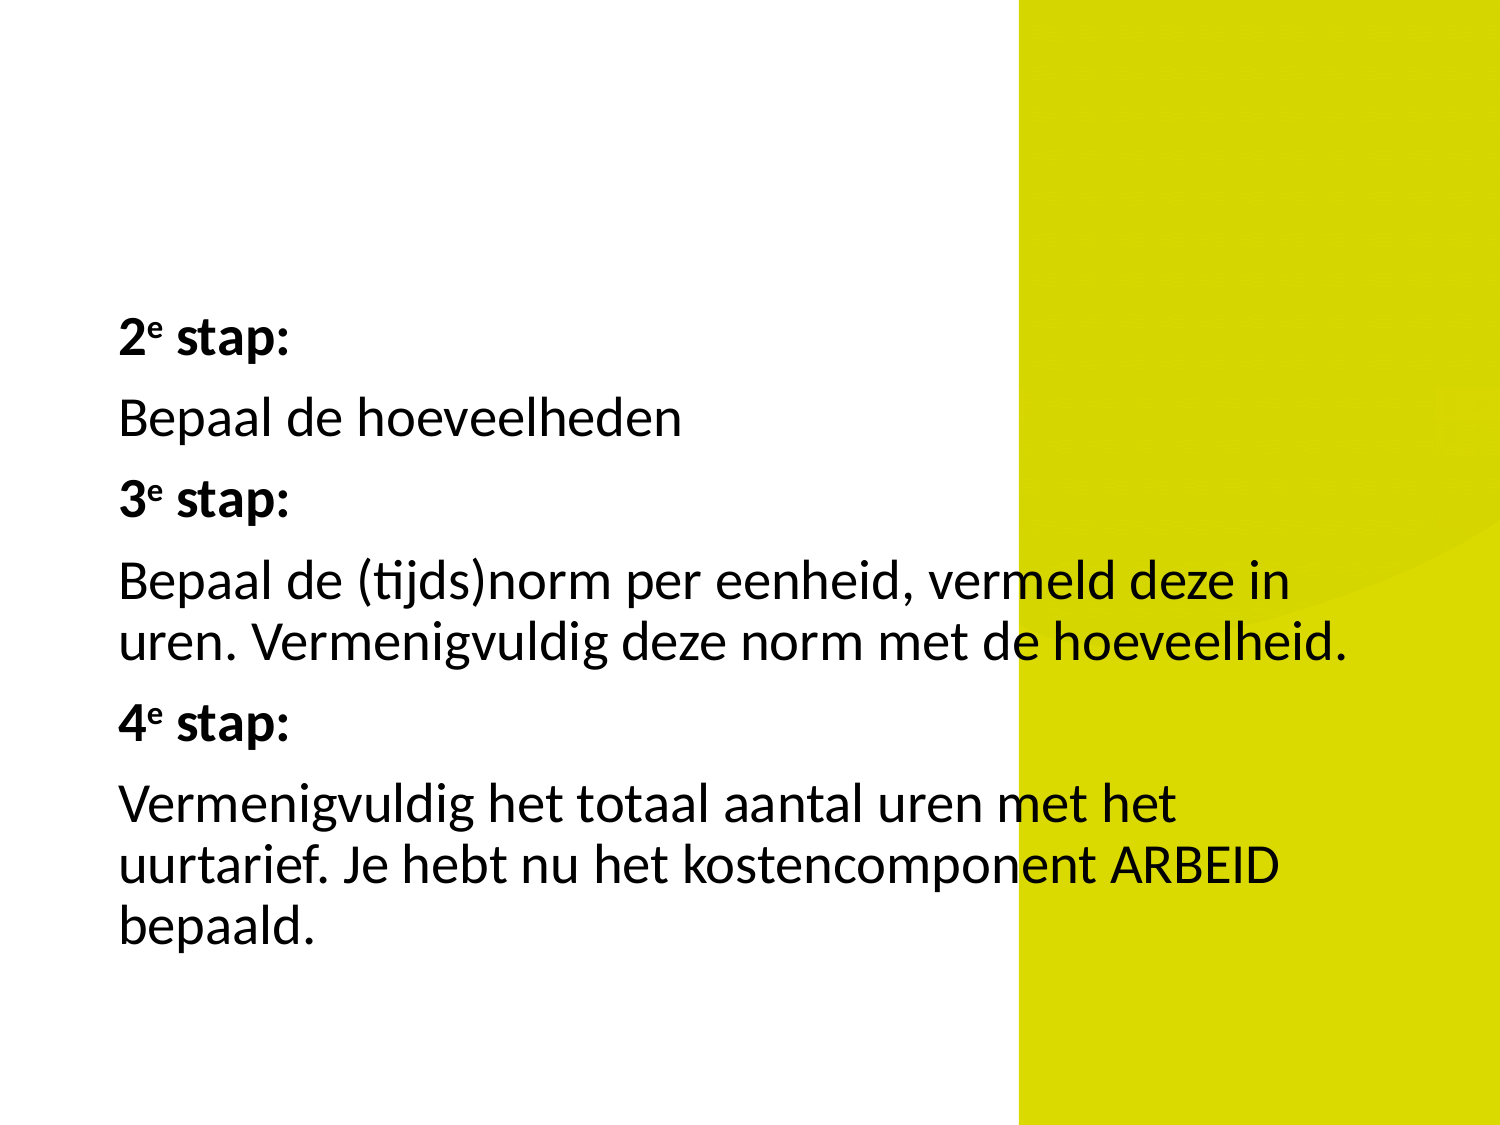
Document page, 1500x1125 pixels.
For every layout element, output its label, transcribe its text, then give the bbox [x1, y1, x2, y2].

list 2e stap: Bepaal de hoeveelheden 3e stap: Bepaal de (tijds)norm per eenheid, vermeld deze in uren. Vermenigvuldig deze norm met de hoeveelheid. 4e stap: Vermenigvuldig het totaal aantal uren met het uurtarief. Je hebt nu het kostencomponent ARBEID bepaald. [103, 299, 1018, 1014]
picture [1018, 0, 1500, 1125]
